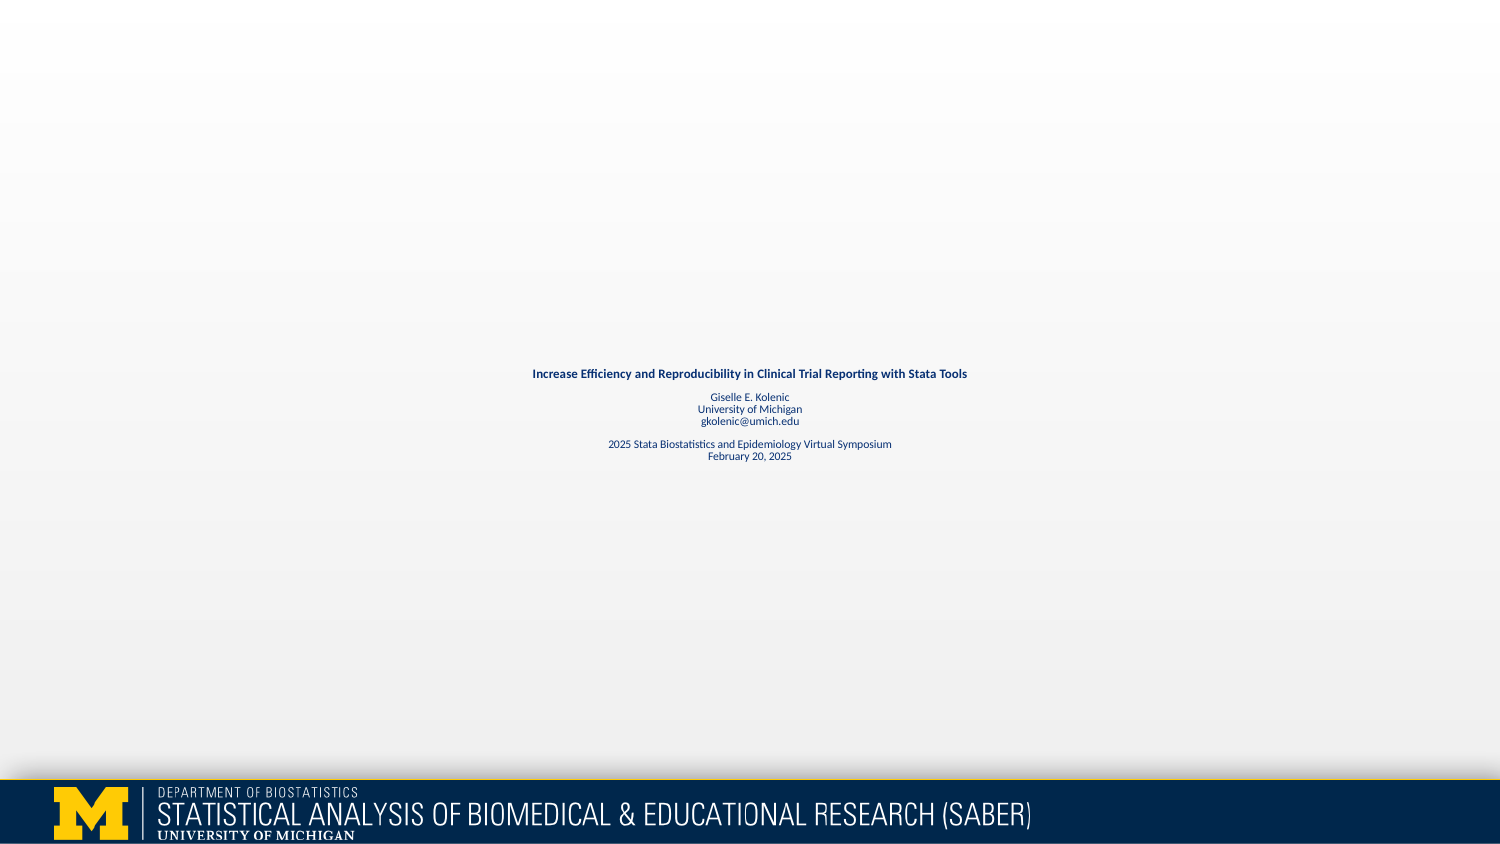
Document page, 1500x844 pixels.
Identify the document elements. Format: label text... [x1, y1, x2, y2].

picture [54, 787, 1030, 840]
title Increase Efficiency and Reproducibility in Clinical Trial Reporting with Stata Tools Giselle E. Kolenic University of Michigan gkolenic@umich.edu 2025 Stata Biostatistics and Epidemiology Virtual Symposium February 20, 2025 [51, 352, 1449, 491]
